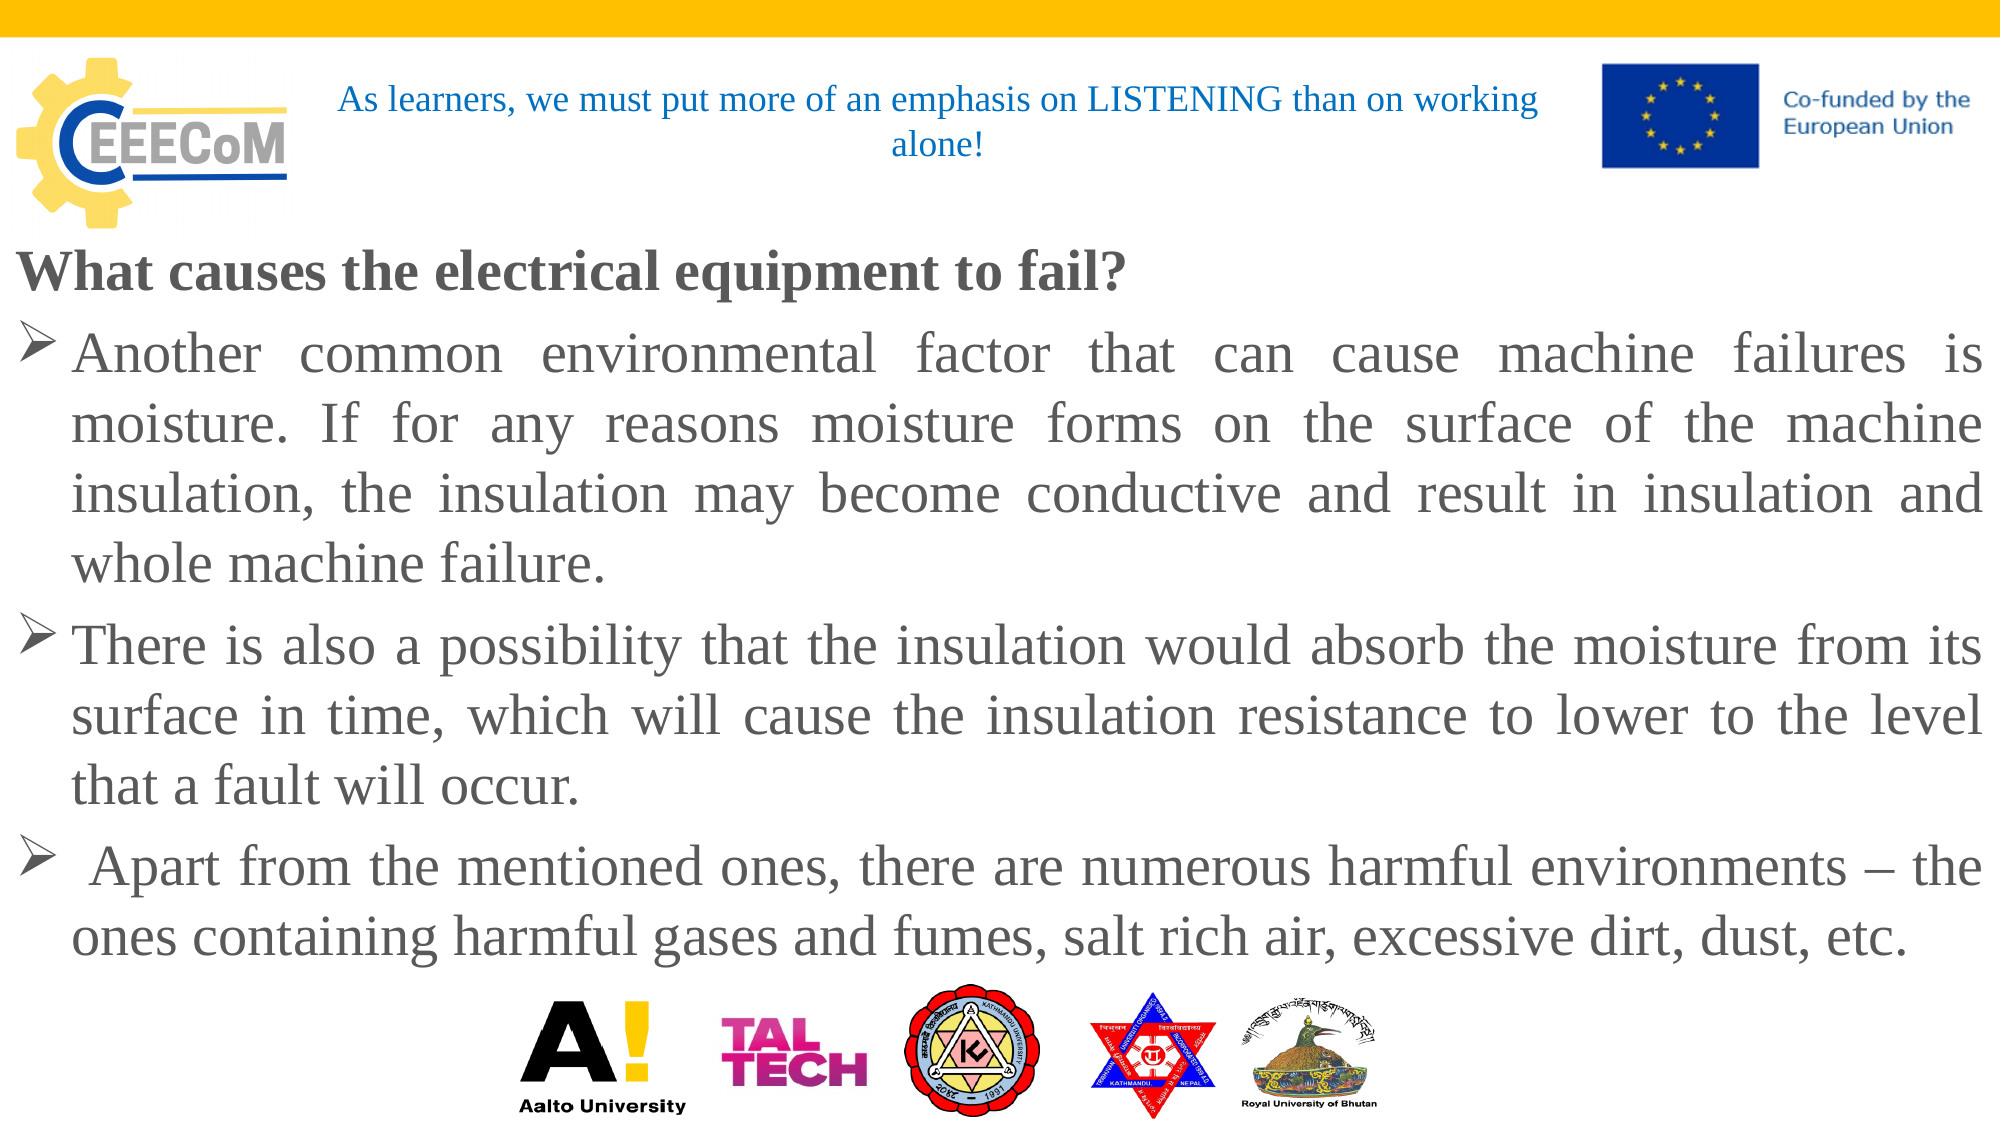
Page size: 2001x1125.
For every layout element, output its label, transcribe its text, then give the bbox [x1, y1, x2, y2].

title As learners, we must put more of an emphasis on LISTENING than on working alone! [312, 37, 1565, 201]
picture [512, 984, 1382, 1125]
picture [1595, 46, 2000, 181]
list What causes the electrical equipment to fail? Another common environmental factor that can cause machine failures is moisture. If for any reasons moisture forms on the surface of the machine insulation, the insulation may become conductive and result in insulation and whole machine failure. There is also a possibility that the insulation would absorb the moisture from its surface in time, which will cause the insulation resistance to lower to the level that a fault will occur. Apart from the mentioned ones, there are numerous harmful environments – the ones containing harmful gases and fumes, salt rich air, excessive dirt, dust, etc. [0, 224, 2000, 975]
picture [11, 50, 299, 224]
